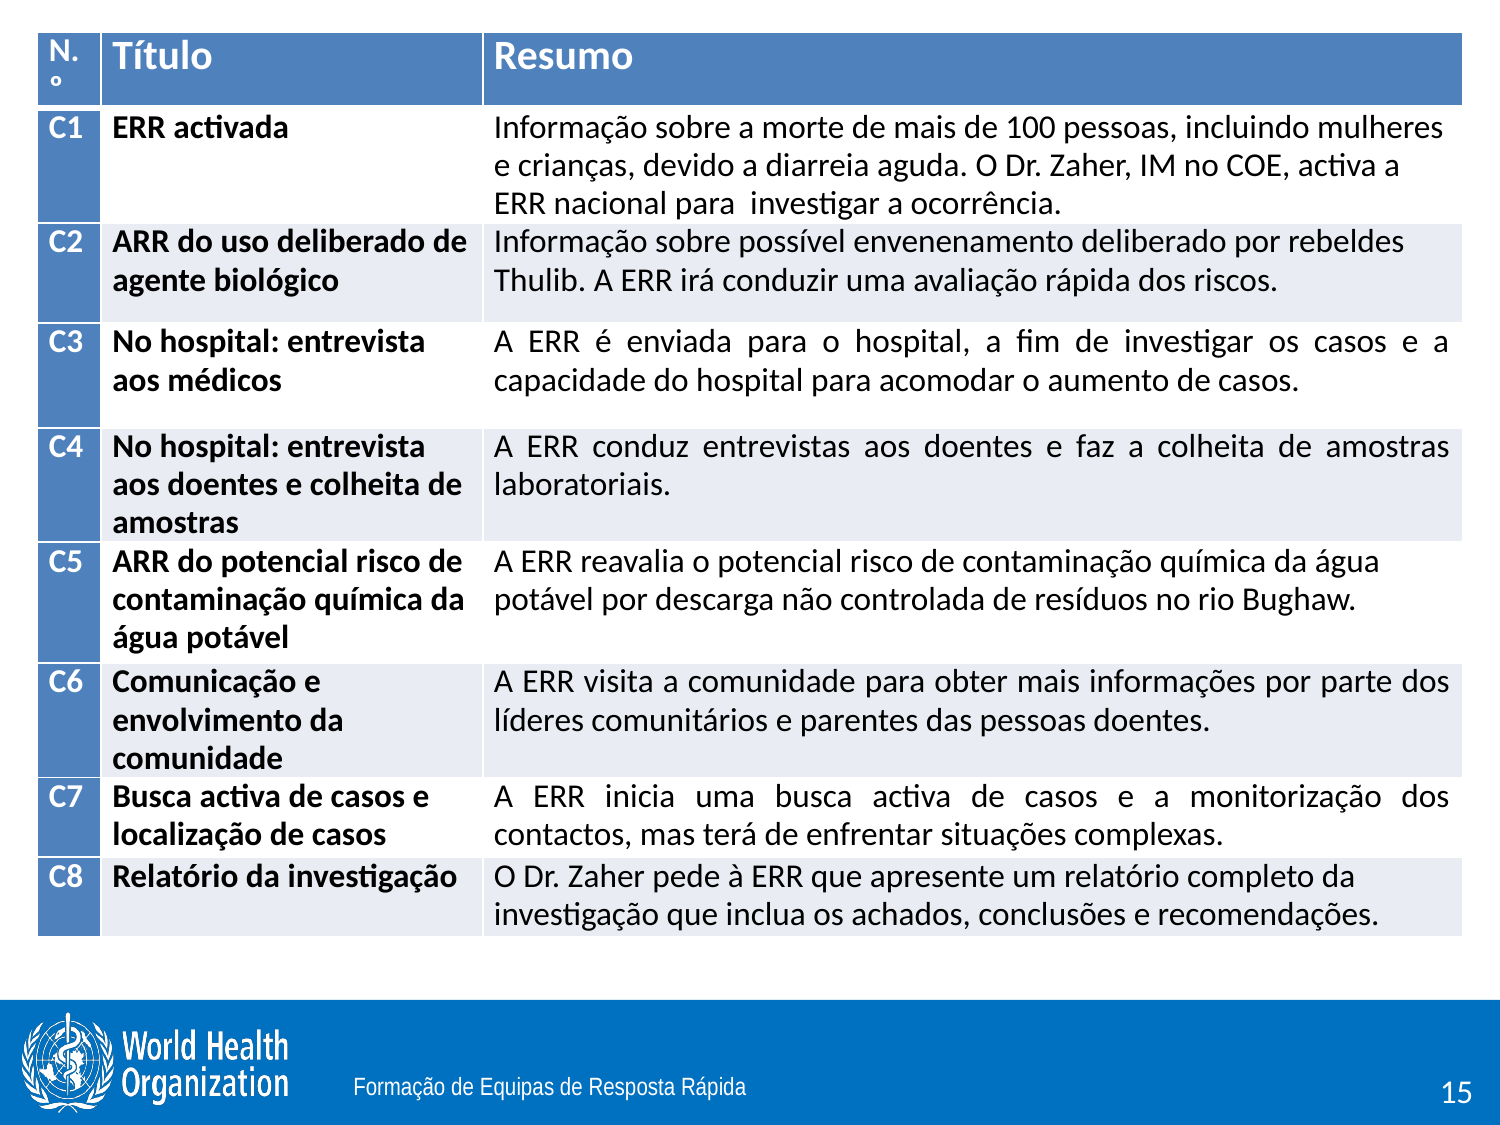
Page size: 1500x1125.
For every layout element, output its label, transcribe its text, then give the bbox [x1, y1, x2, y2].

table_header N.º [38, 33, 100, 105]
table_cell ERR activada [102, 111, 482, 222]
table_cell No hospital: entrevista aos médicos [102, 324, 482, 427]
table_cell Relatório da investigação [102, 858, 482, 936]
table_cell A ERR conduz entrevistas aos doentes e faz a colheita de amostras laboratoriais. [484, 429, 1462, 541]
table_header Resumo [484, 33, 1462, 105]
table_cell C5 [38, 543, 100, 662]
table_cell A ERR inicia uma busca activa de casos e a monitorização dos contactos, mas terá de enfrentar situações complexas. [484, 778, 1462, 856]
table_cell C7 [38, 778, 100, 856]
table_cell ARR do potencial risco de contaminação química da água potável [102, 543, 482, 662]
table_cell C8 [38, 858, 100, 936]
table_cell C2 [38, 224, 100, 322]
table_cell Busca activa de casos e localização de casos [102, 778, 482, 856]
table_cell C6 [38, 664, 100, 777]
table_cell ARR do uso deliberado de agente biológico [102, 224, 482, 322]
picture [21, 1012, 288, 1113]
table_cell Comunicação e envolvimento da comunidade [102, 664, 482, 777]
table_cell Informação sobre a morte de mais de 100 pessoas, incluindo mulheres e crianças, devido a diarreia aguda. O Dr. Zaher, IM no COE, activa a ERR nacional para investigar a ocorrência. [484, 111, 1462, 222]
table_cell A ERR reavalia o potencial risco de contaminação química da água potável por descarga não controlada de resíduos no rio Bughaw. [484, 543, 1462, 662]
table_cell A ERR visita a comunidade para obter mais informações por parte dos líderes comunitários e parentes das pessoas doentes. [484, 664, 1462, 777]
table_header Título [102, 33, 482, 105]
table_cell C1 [38, 111, 100, 222]
table_cell A ERR é enviada para o hospital, a fim de investigar os casos e a capacidade do hospital para acomodar o aumento de casos. [484, 324, 1462, 427]
table_cell C4 [38, 429, 100, 541]
table_cell No hospital: entrevista aos doentes e colheita de amostras [102, 429, 482, 541]
table_cell O Dr. Zaher pede à ERR que apresente um relatório completo da investigação que inclua os achados, conclusões e recomendações. [484, 858, 1462, 936]
table_cell Informação sobre possível envenenamento deliberado por rebeldes Thulib. A ERR irá conduzir uma avaliação rápida dos riscos. [484, 224, 1462, 322]
table_cell C3 [38, 324, 100, 427]
